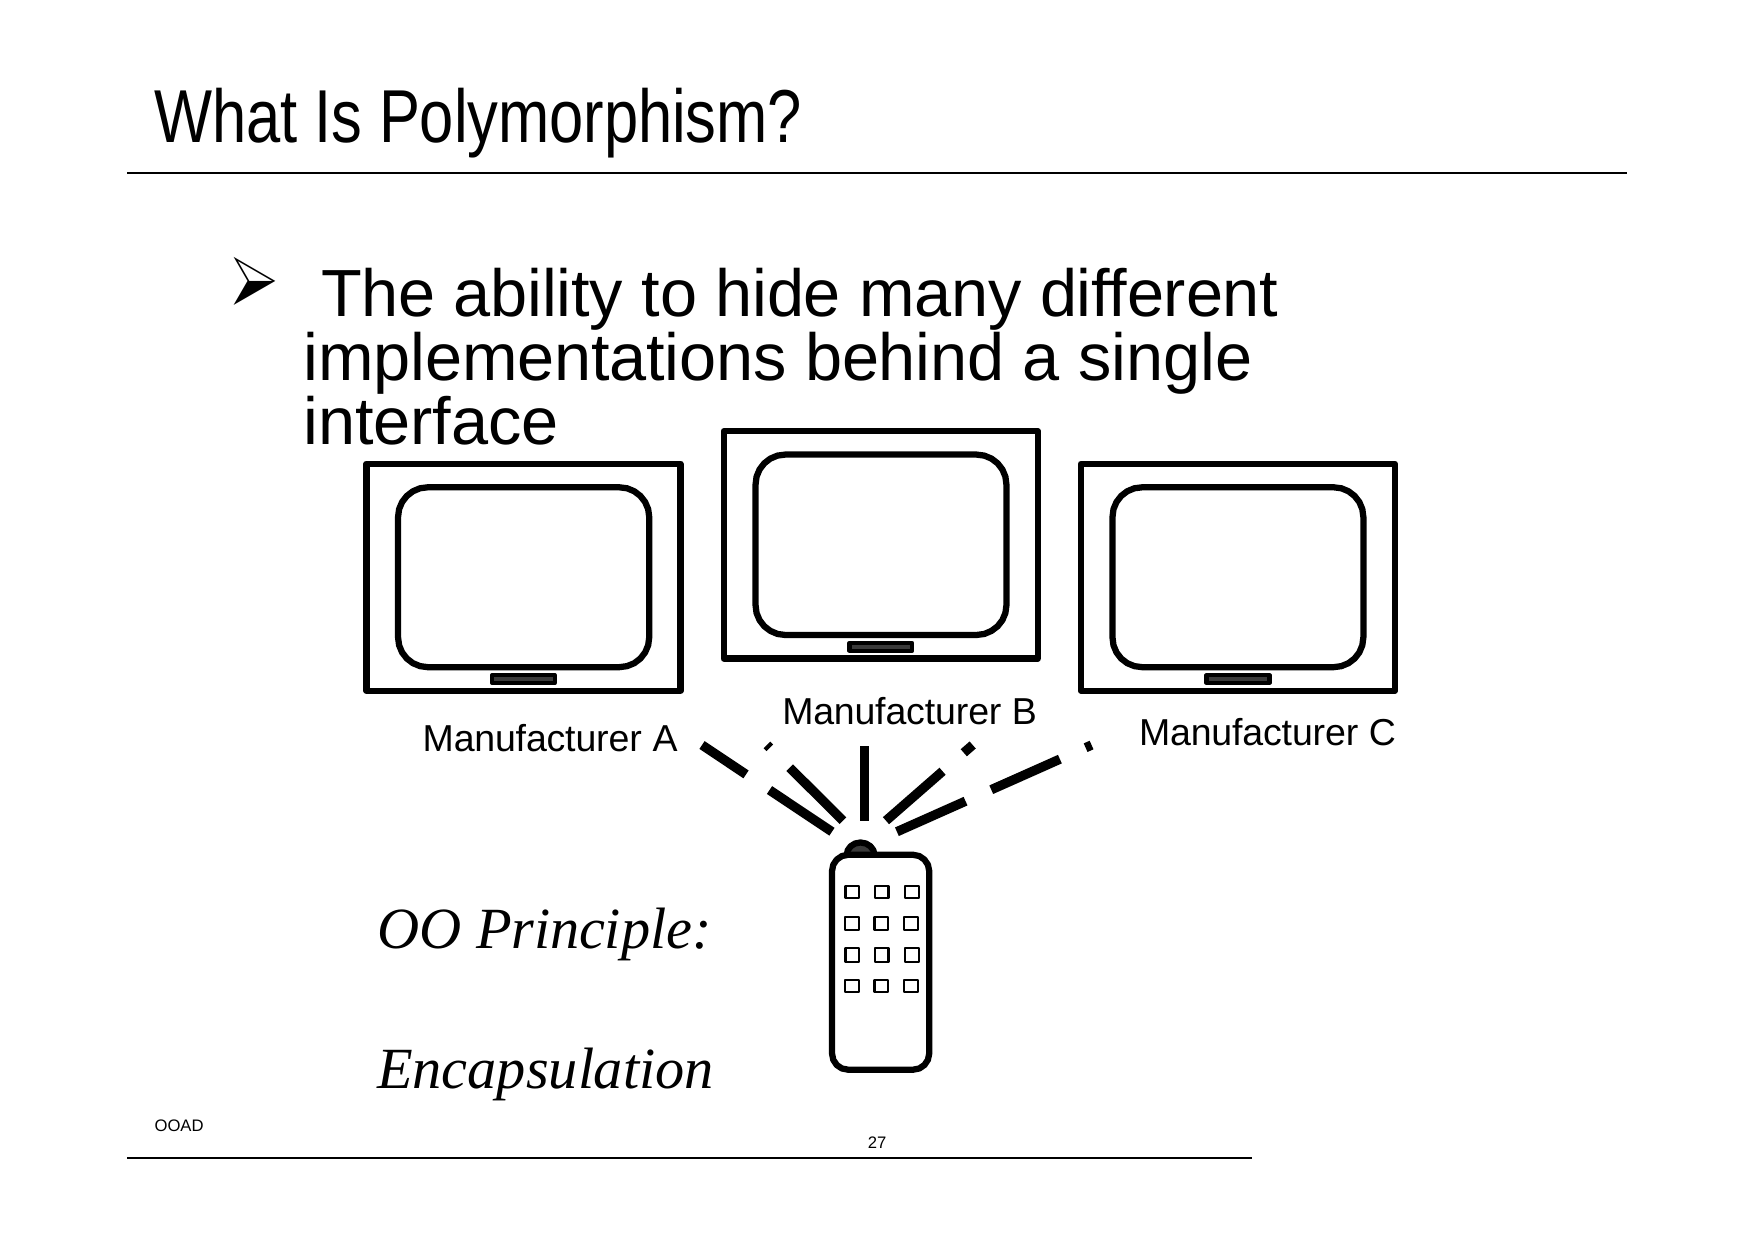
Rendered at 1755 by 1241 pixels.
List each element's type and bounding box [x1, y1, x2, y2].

footer [152, 1116, 207, 1241]
text_box [420, 713, 682, 759]
text_box [702, 745, 832, 832]
text_box [1137, 708, 1400, 754]
text_box [896, 745, 1092, 832]
text_box [227, 265, 1512, 659]
text_box [766, 744, 843, 821]
slide_number [863, 1133, 891, 1241]
text_box [375, 890, 717, 1101]
text_box [240, 265, 271, 281]
text_box [832, 842, 930, 1070]
text_box [886, 744, 973, 821]
text_box [780, 686, 1041, 732]
text_box [366, 463, 681, 691]
text_box [1080, 463, 1395, 691]
title [152, 67, 1602, 275]
